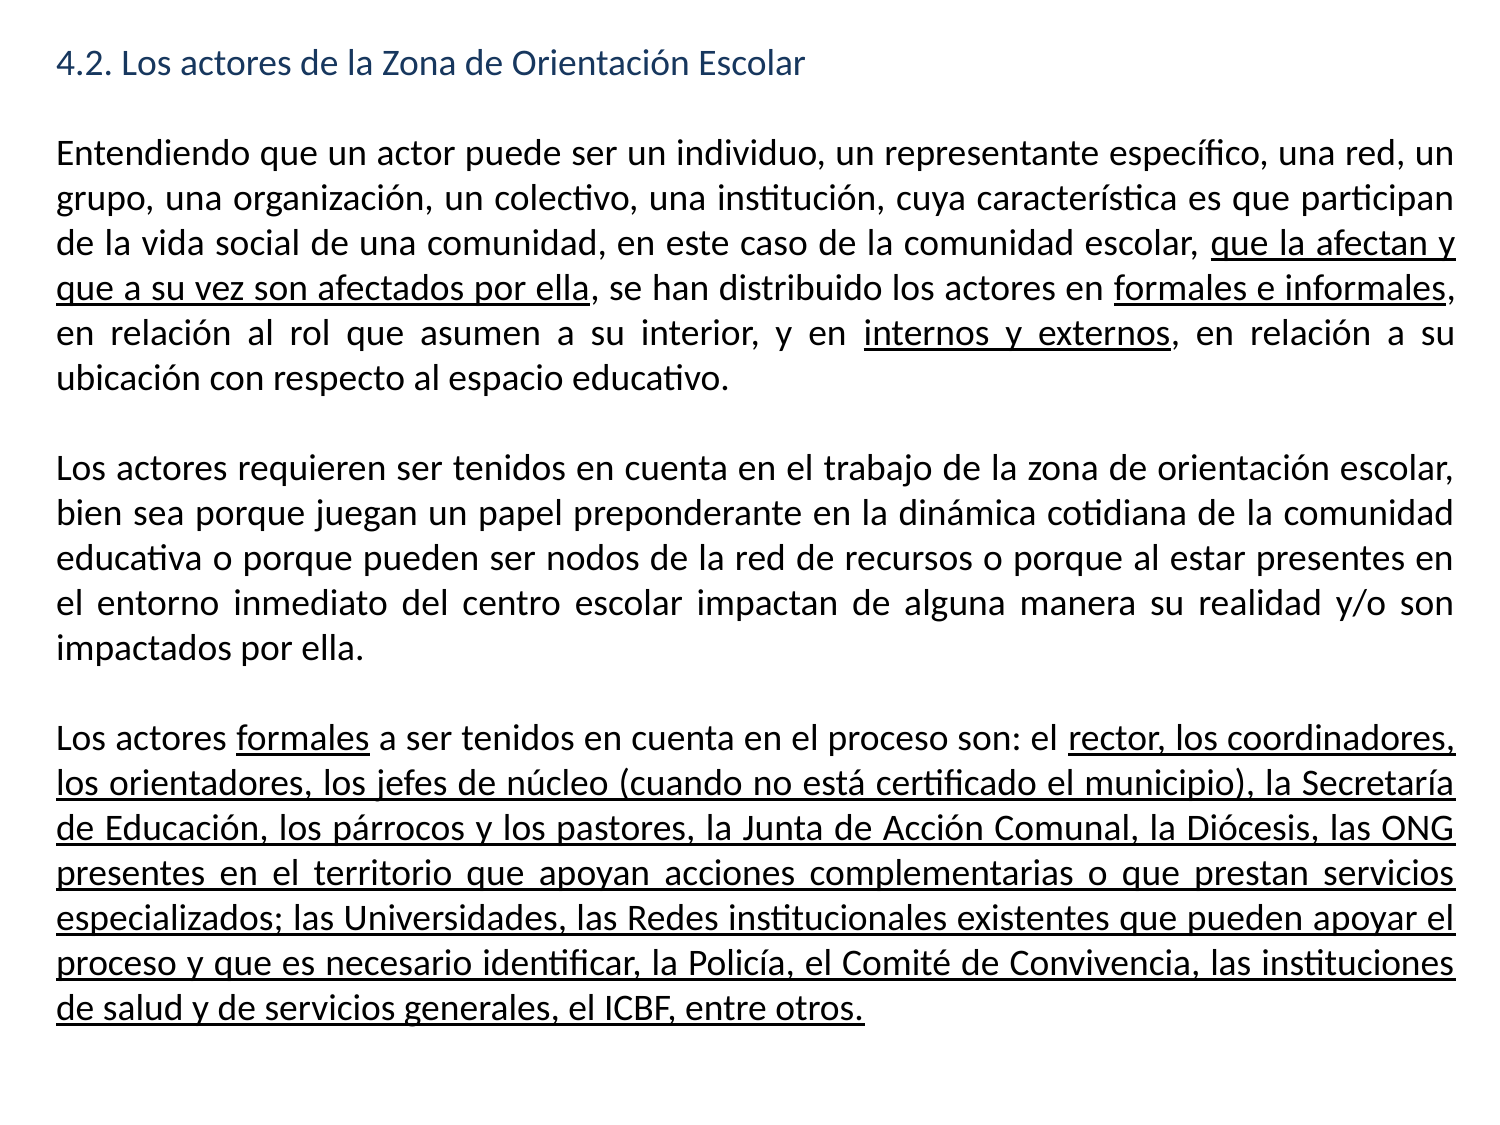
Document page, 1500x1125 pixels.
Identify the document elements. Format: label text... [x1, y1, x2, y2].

text_box 4.2. Los actores de la Zona de Orientación Escolar Entendiendo que un actor puede ser un individuo, un representante específico, una red, un grupo, una organización, un colectivo, una institución, cuya característica es que participan de la vida social de una comunidad, en este caso de la comunidad escolar, que la afectan y que a su vez son afectados por ella, se han distribuido los actores en formales e informales, en relación al rol que asumen a su interior, y en internos y externos, en relación a su ubicación con respecto al espacio educativo. Los actores requieren ser tenidos en cuenta en el trabajo de la zona de orientación escolar, bien sea porque juegan un papel preponderante en la dinámica cotidiana de la comunidad educativa o porque pueden ser nodos de la red de recursos o porque al estar presentes en el entorno inmediato del centro escolar impactan de alguna manera su realidad y/o son impactados por ella. Los actores formales a ser tenidos en cuenta en el proceso son: el rector, los coordinadores, los orientadores, los jefes de núcleo (cuando no está certificado el municipio), la Secretaría de Educación, los párrocos y los pastores, la Junta de Acción Comunal, la Diócesis, las ONG presentes en el territorio que apoyan acciones complementarias o que prestan servicios especializados; las Universidades, las Redes institucionales existentes que pueden apoyar el proceso y que es necesario identificar, la Policía, el Comité de Convivencia, las instituciones de salud y de servicios generales, el ICBF, entre otros. [41, 30, 1471, 1125]
